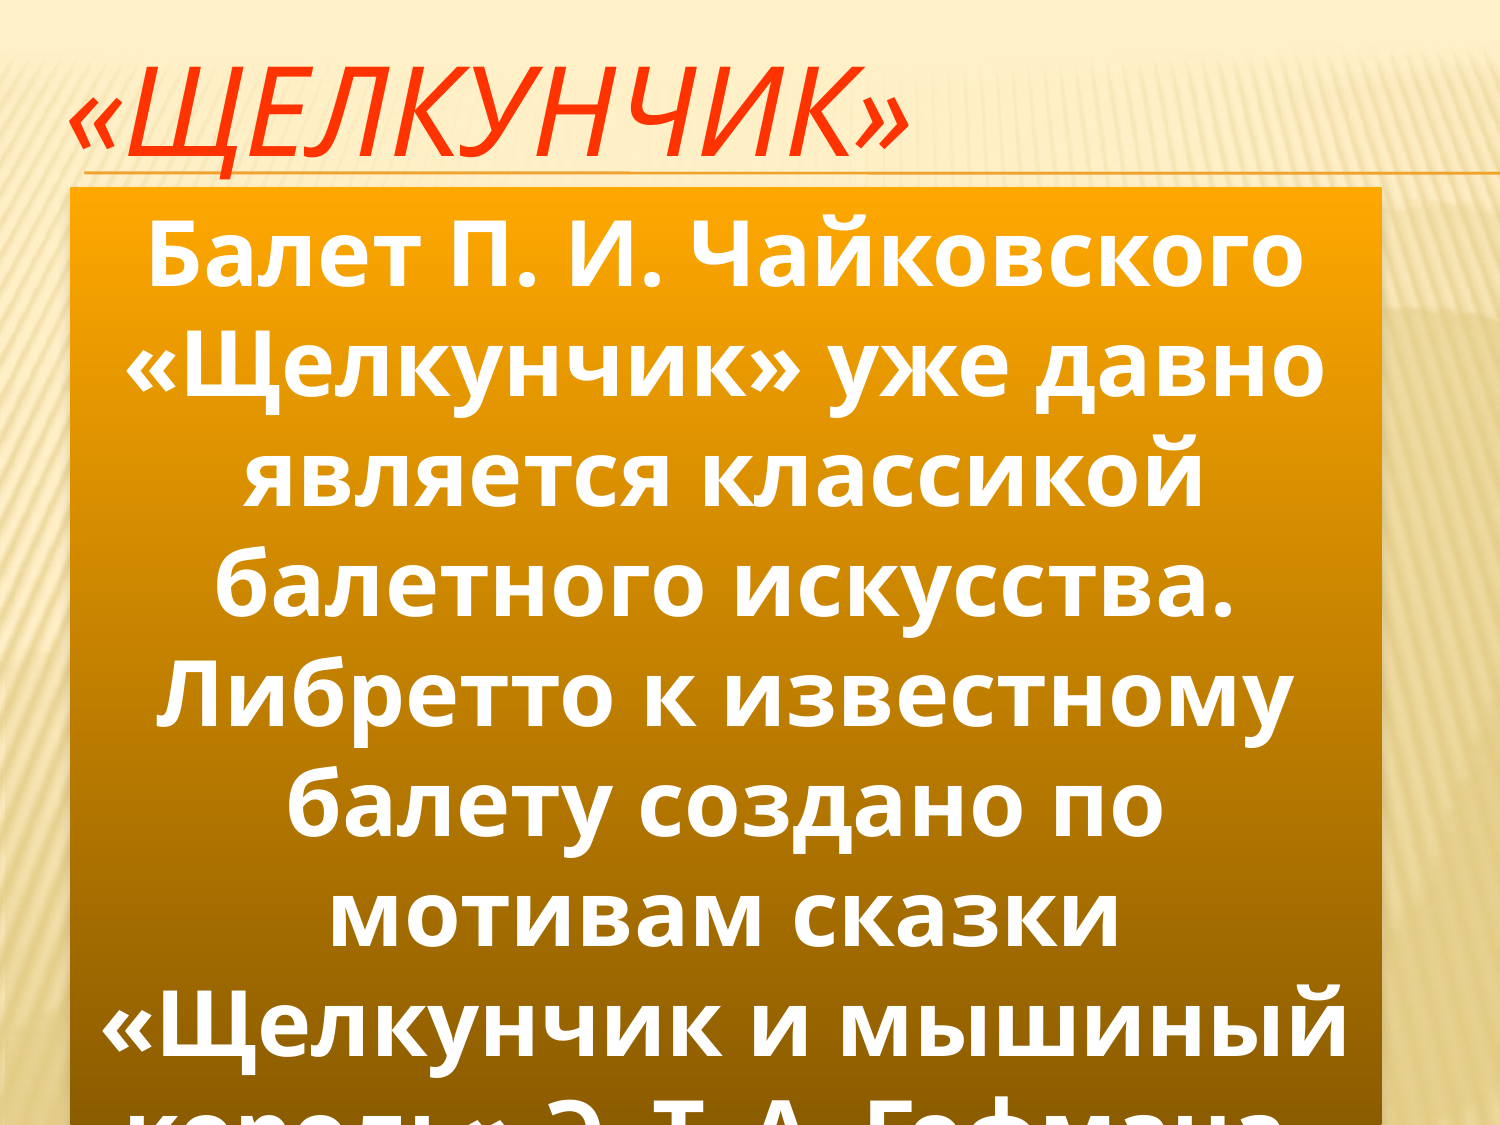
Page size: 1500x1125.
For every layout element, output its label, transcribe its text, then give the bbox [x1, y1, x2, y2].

text_box Балет П. И. Чайковского «Щелкунчик» уже давно является классикой балетного искусства. Либретто к известному балету создано по мотивам сказки «Щелкунчик и мышиный король» Э. Т. А. Гофмана. [70, 187, 1382, 1125]
title «Щелкунчик» [49, 0, 1475, 213]
